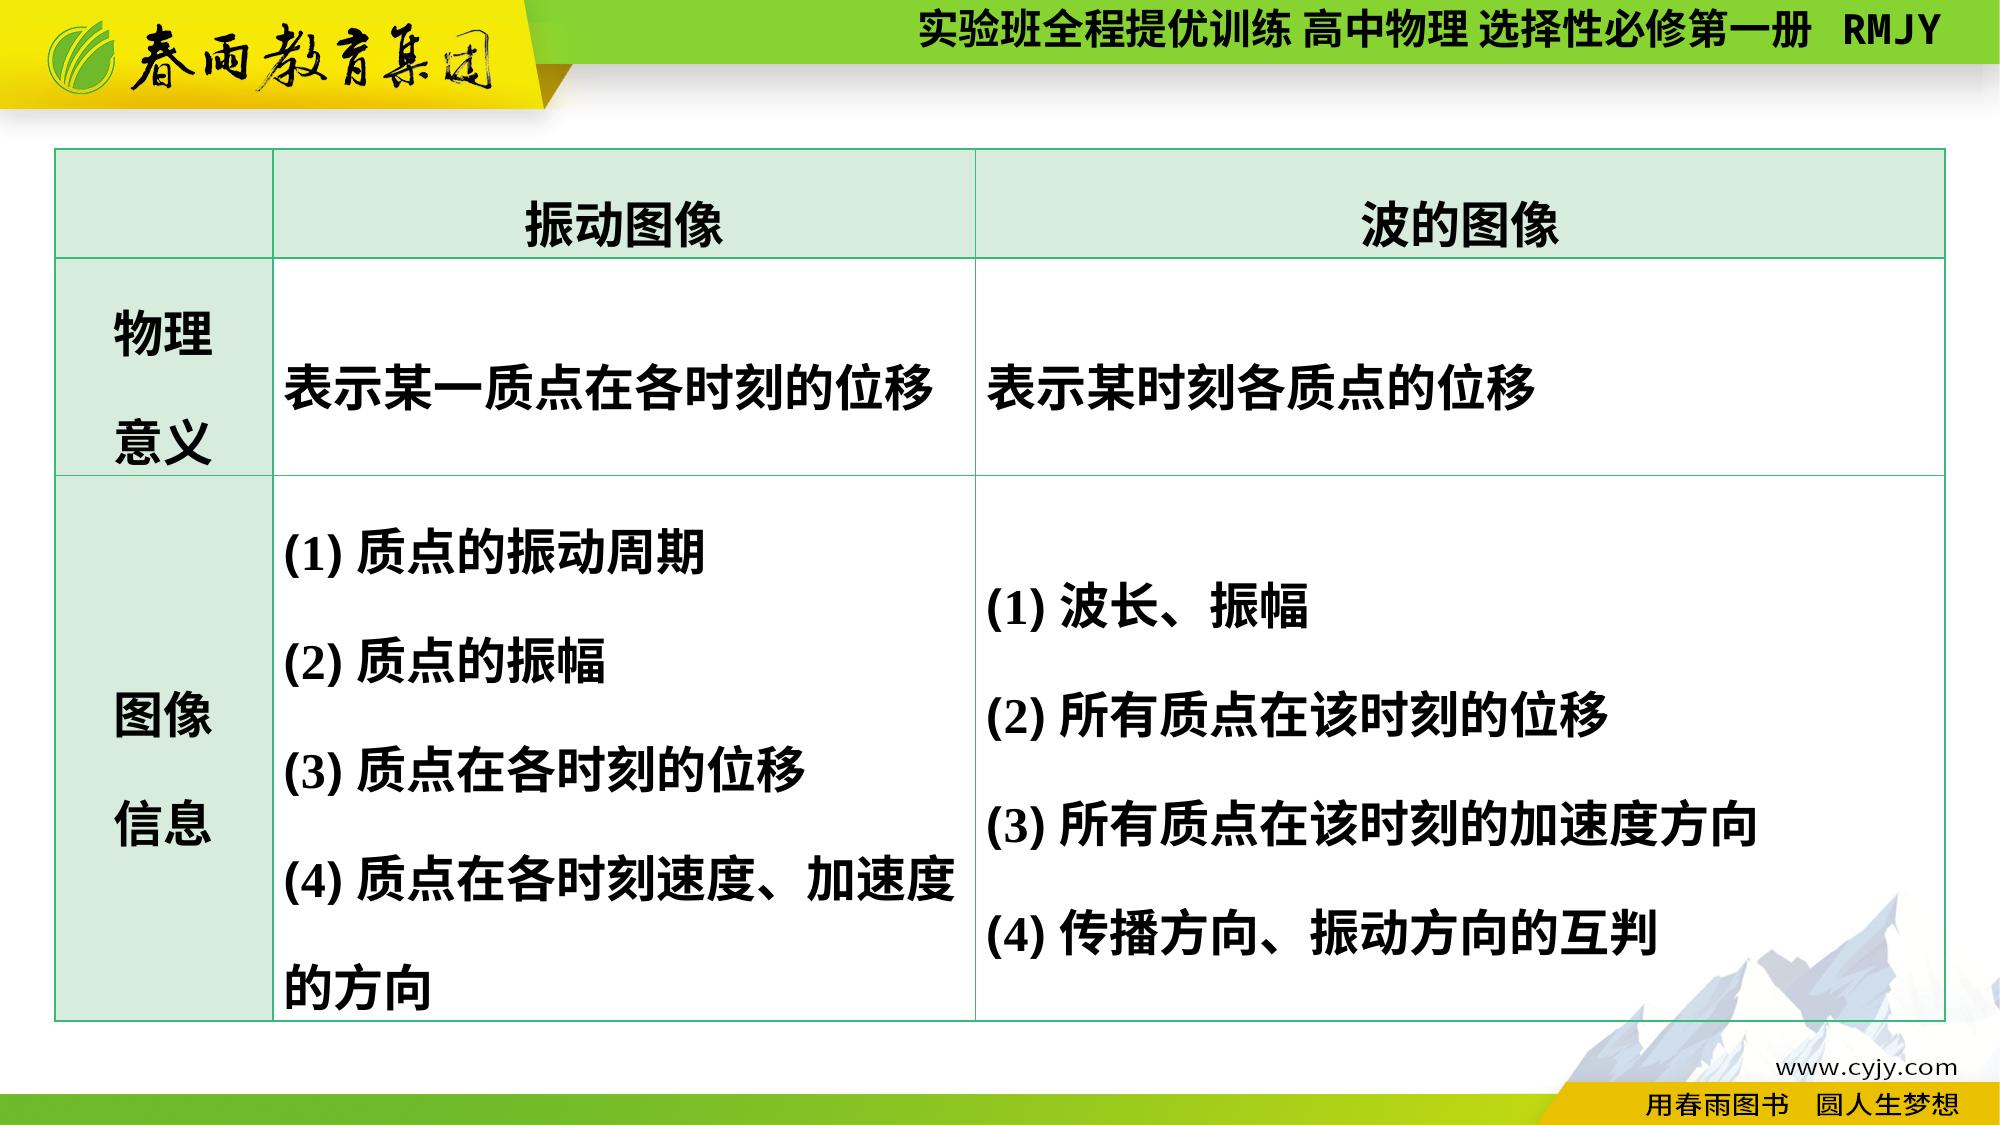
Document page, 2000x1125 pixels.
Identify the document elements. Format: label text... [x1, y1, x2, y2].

table_cell 表示某时刻各质点的位移 [976, 259, 1944, 475]
table_header 振动图像 [274, 150, 975, 257]
table_cell (1)质点的振动周期 (2)质点的振幅 (3)质点在各时刻的位移 (4)质点在各时刻速度、加速度的方向 [274, 476, 975, 1020]
table_header [56, 150, 272, 257]
table_cell 物理 意义 [56, 259, 272, 475]
table_header 波的图像 [976, 150, 1944, 257]
table_cell 表示某一质点在各时刻的位移 [274, 259, 975, 475]
table_cell 图像 信息 [56, 476, 272, 1020]
table_cell (1)波长、振幅 (2)所有质点在该时刻的位移 (3)所有质点在该时刻的加速度方向 (4)传播方向、振动方向的互判 [976, 476, 1944, 1020]
picture [0, 0, 2000, 1125]
